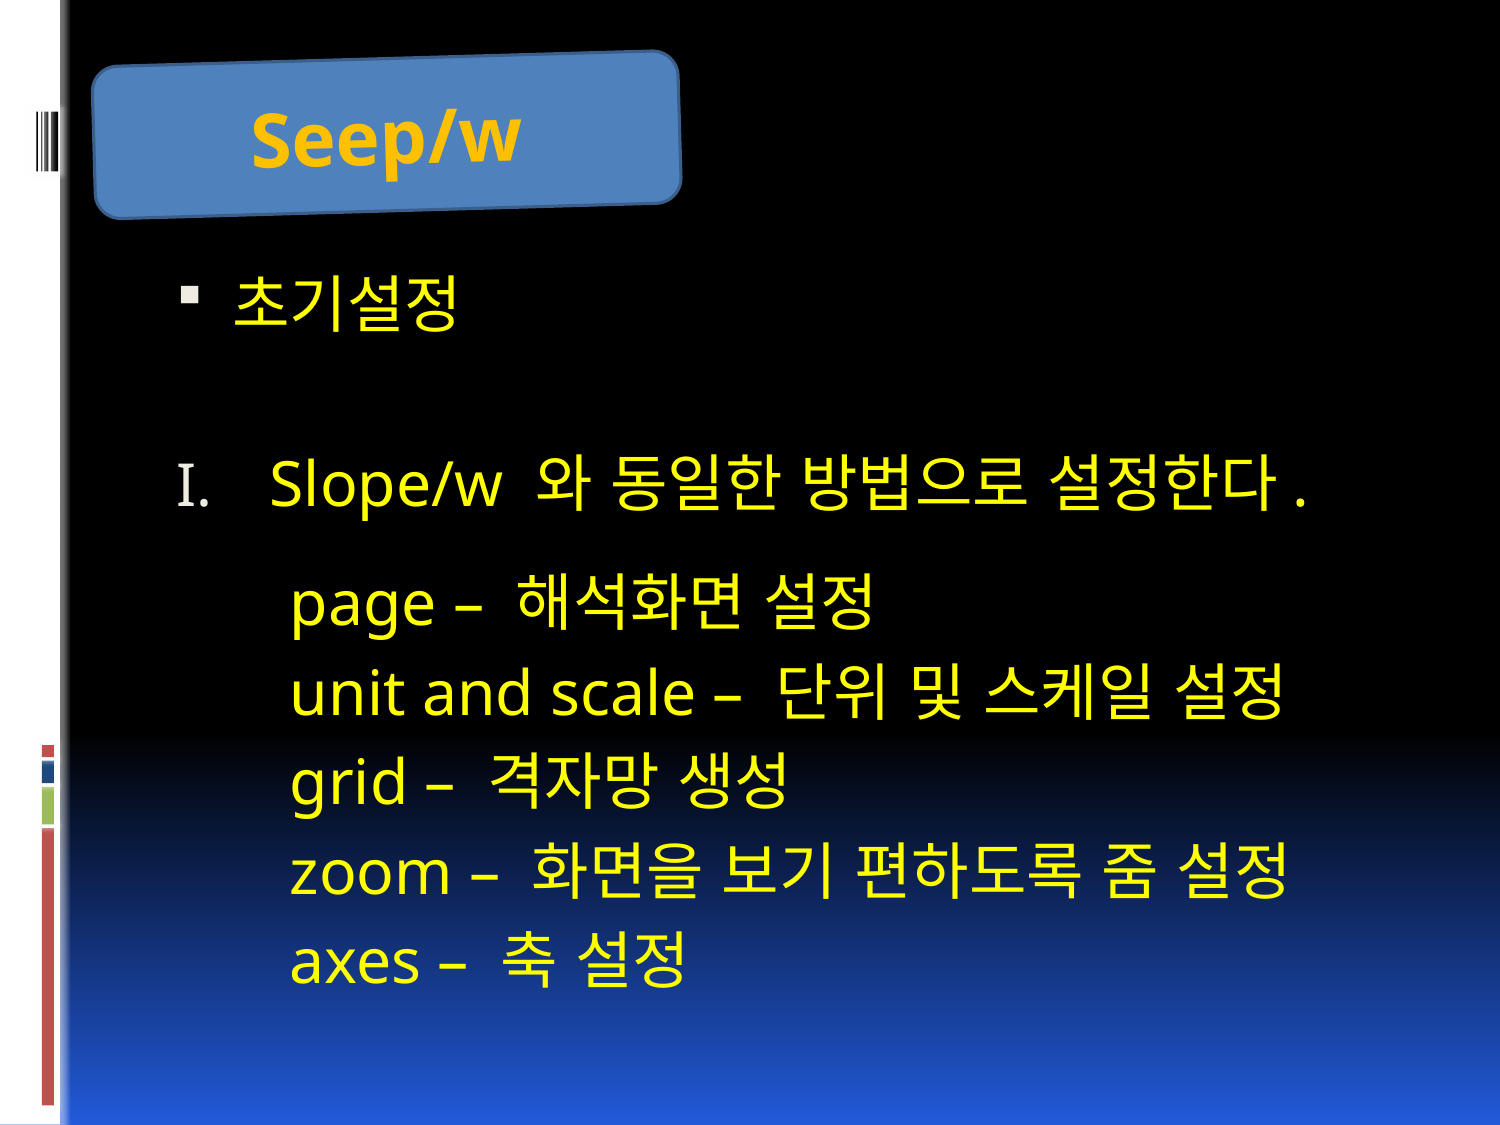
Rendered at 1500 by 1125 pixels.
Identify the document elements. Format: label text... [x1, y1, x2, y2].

text_box Seep/w [90, 49, 683, 221]
list 초기설정 Slope/w 와 동일한 방법으로 설정한다. page – 해석화면 설정 unit and scale – 단위 및 스케일 설정 grid – 격자망 생성 zoom – 화면을 보기 편하도록 줌 설정 axes – 축 설정 [150, 257, 1425, 1043]
